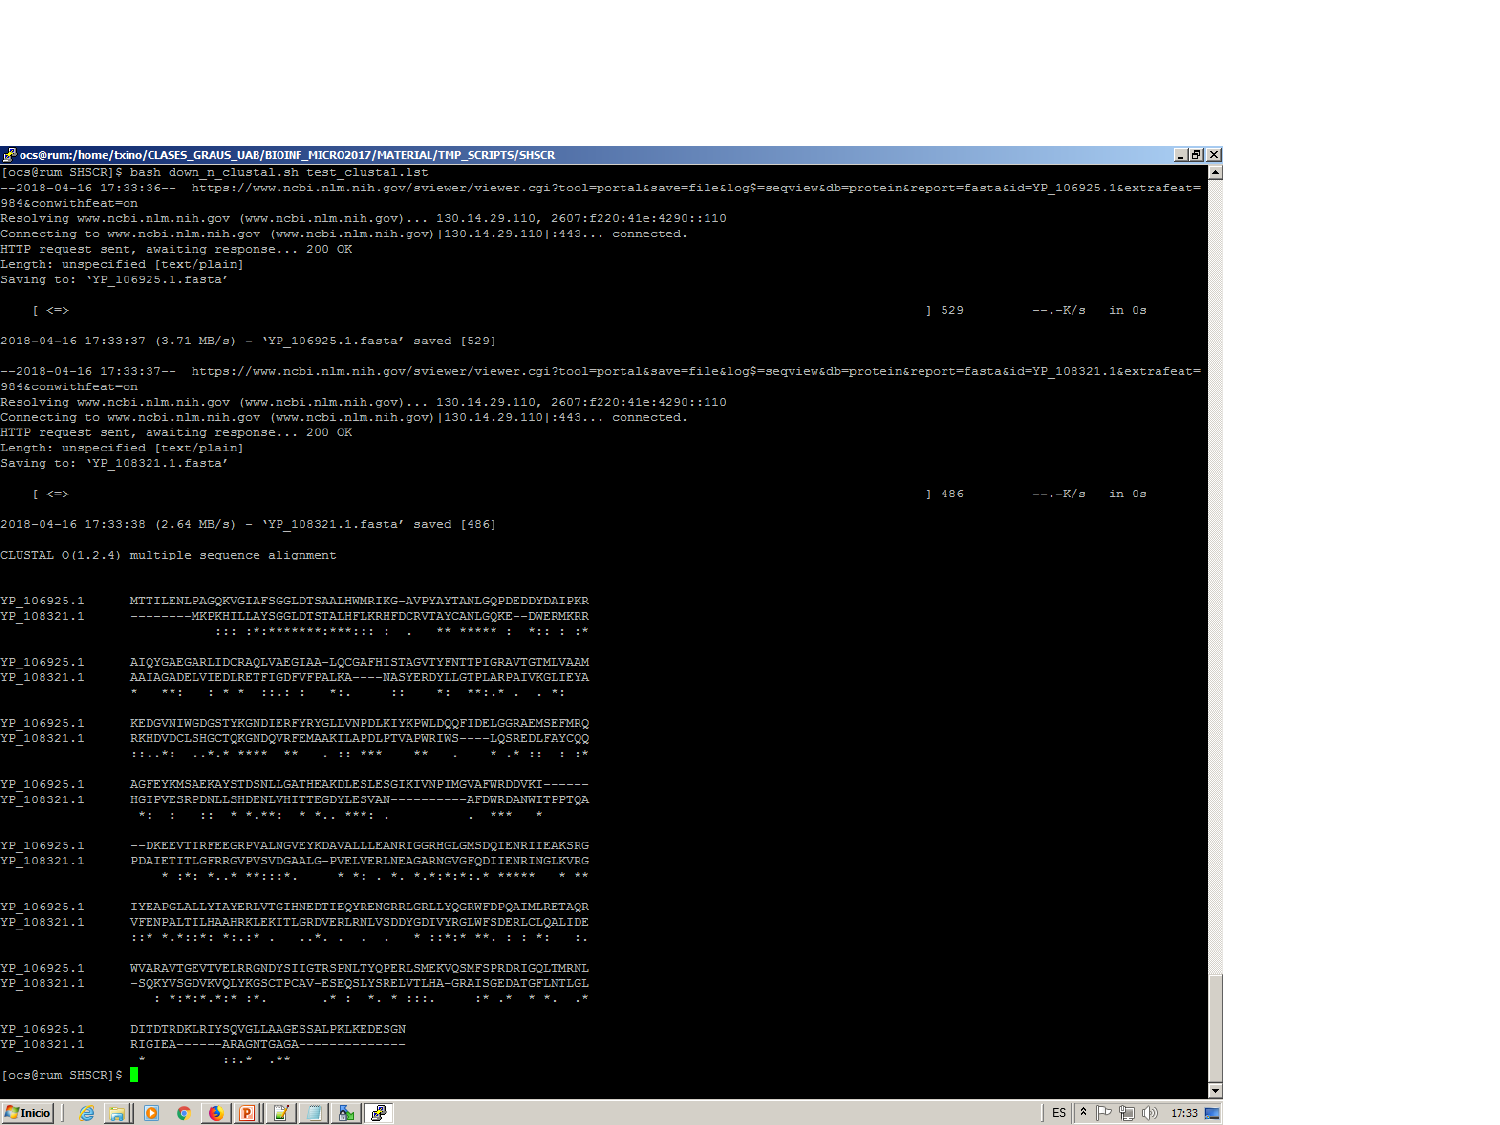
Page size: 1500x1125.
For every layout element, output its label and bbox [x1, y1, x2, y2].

picture [0, 146, 1224, 1125]
